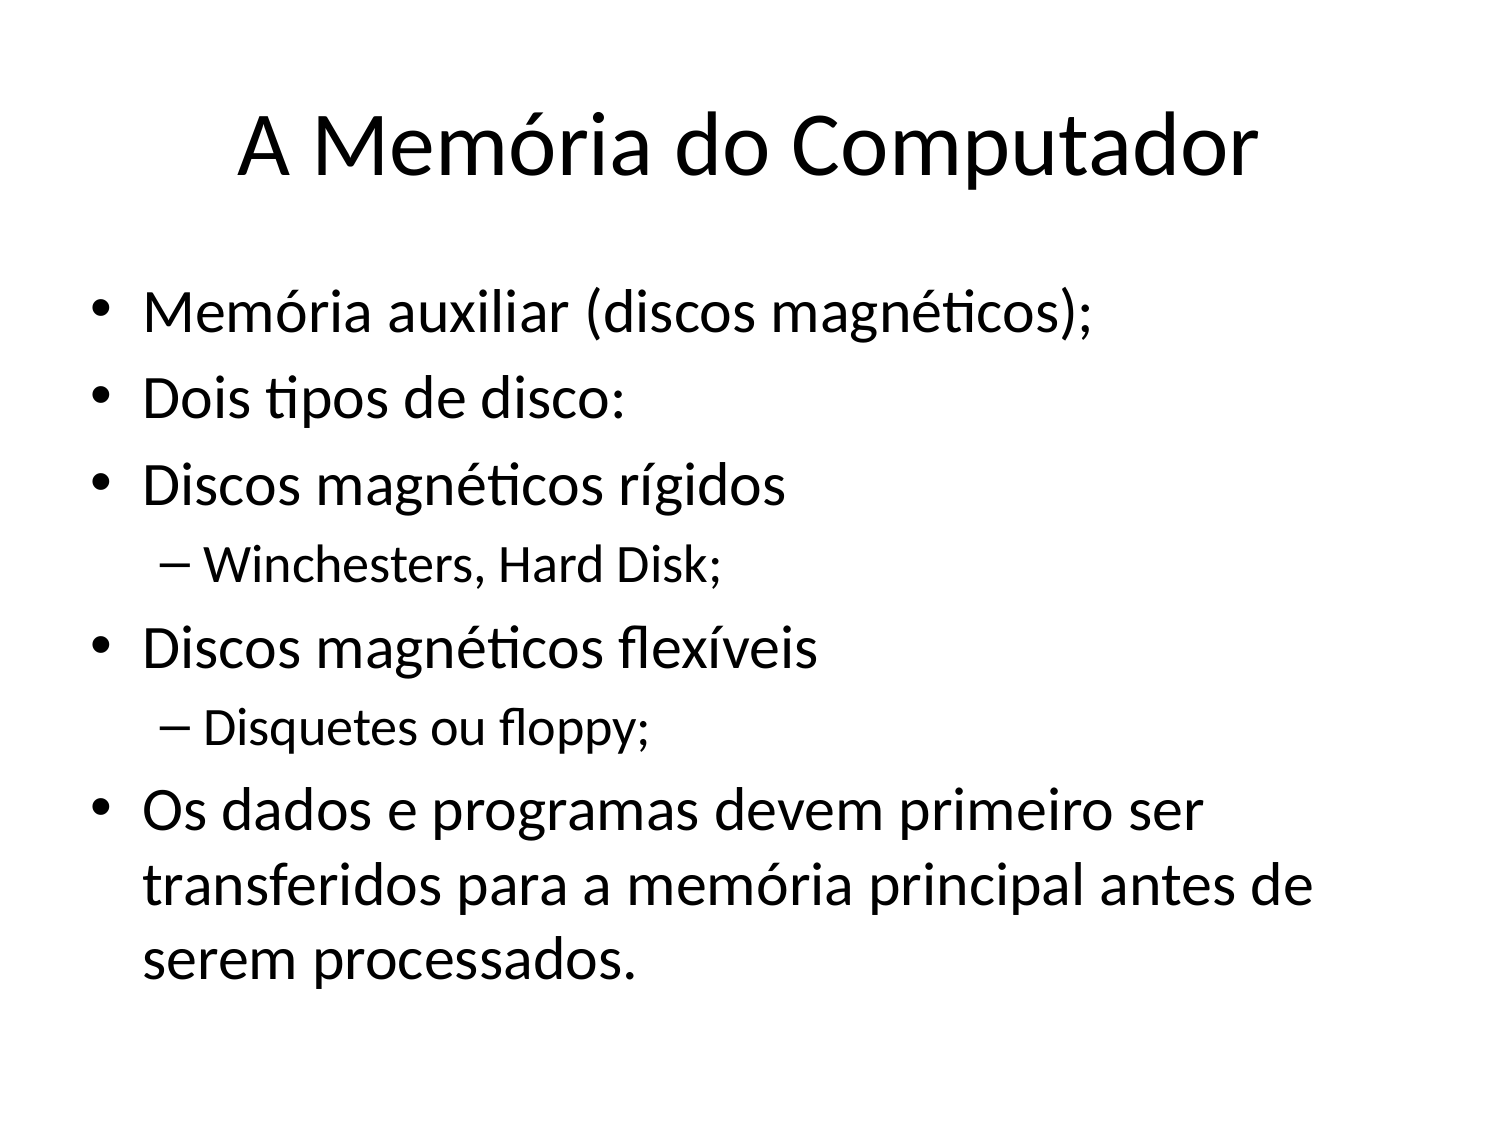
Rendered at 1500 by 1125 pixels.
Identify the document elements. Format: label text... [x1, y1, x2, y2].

title A Memória do Computador [75, 45, 1425, 233]
list Memória auxiliar (discos magnéticos); Dois tipos de disco: Discos magnéticos rígidos Winchesters, Hard Disk; Discos magnéticos flexíveis Disquetes ou floppy; Os dados e programas devem primeiro ser transferidos para a memória principal antes de serem processados. [75, 262, 1425, 1005]
